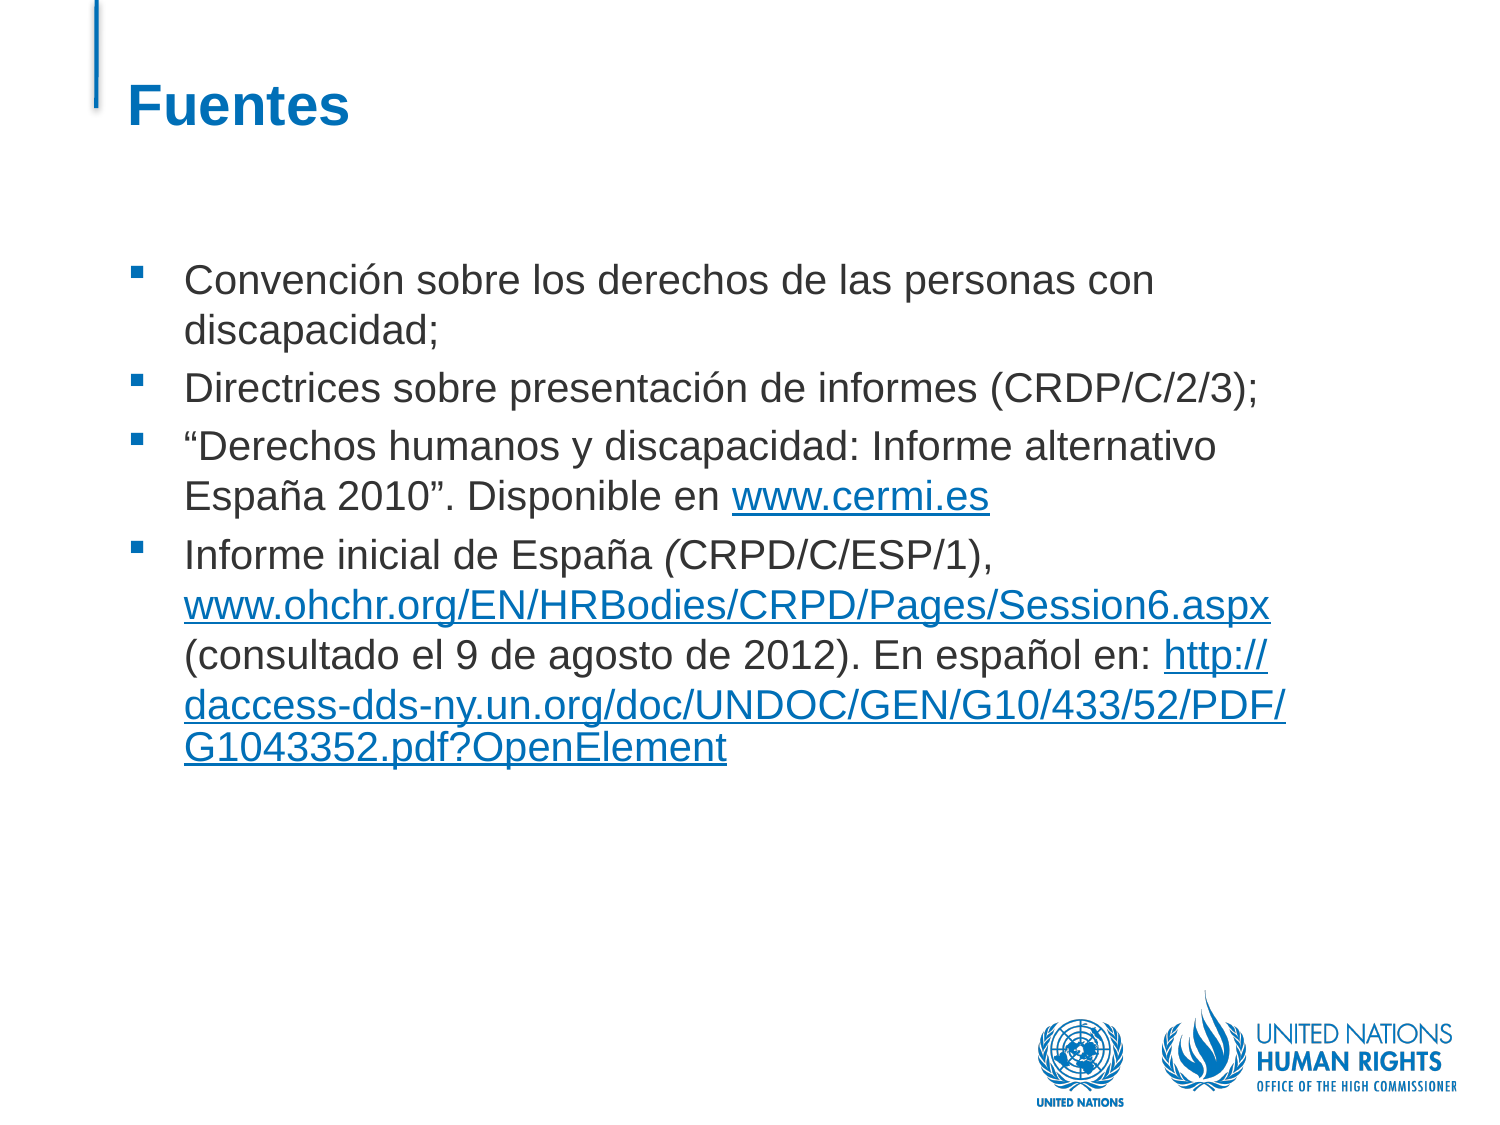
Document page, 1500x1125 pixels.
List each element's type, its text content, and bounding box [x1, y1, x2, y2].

title Fuentes [112, 59, 1463, 248]
list Convención sobre los derechos de las personas con discapacidad; Directrices sobre presentación de informes (CRDP/C/2/3); “Derechos humanos y discapacidad: Informe alternativo España 2010”. Disponible en www.cermi.es Informe inicial de España (CRPD/C/ESP/1), www.ohchr.org/EN/HRBodies/CRPD/Pages/Session6.aspx (consultado el 9 de agosto de 2012). En español en: http://daccess-dds-ny.un.org/doc/UNDOC/GEN/G10/433/52/PDF/G1043352.pdf?OpenElement [112, 244, 1319, 944]
picture [1037, 990, 1457, 1107]
